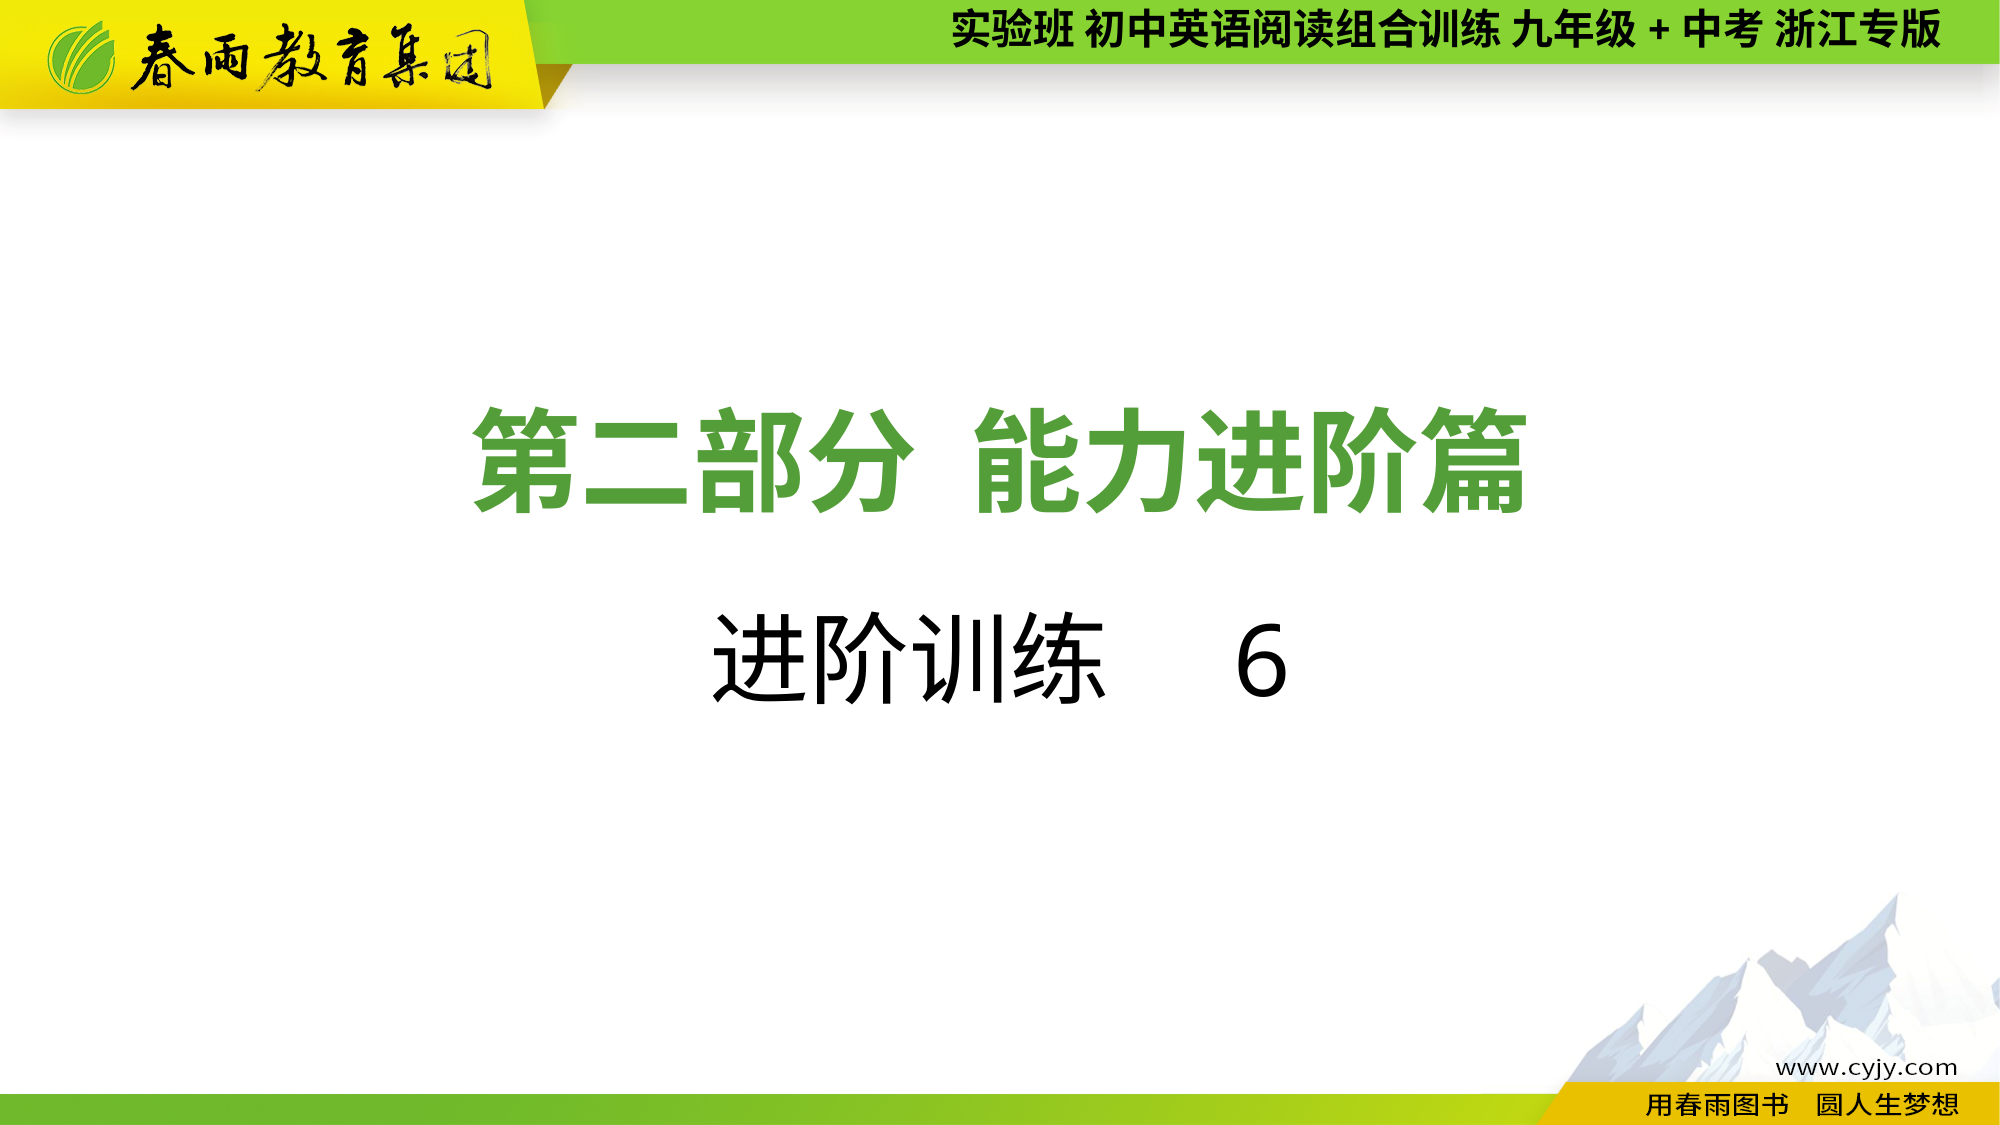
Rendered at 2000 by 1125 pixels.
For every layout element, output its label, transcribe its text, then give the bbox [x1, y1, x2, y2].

text_box 第二部分 能力进阶篇 [54, 316, 1946, 528]
text_box 进阶训练 6 [54, 528, 1946, 724]
picture [0, 0, 2000, 1125]
